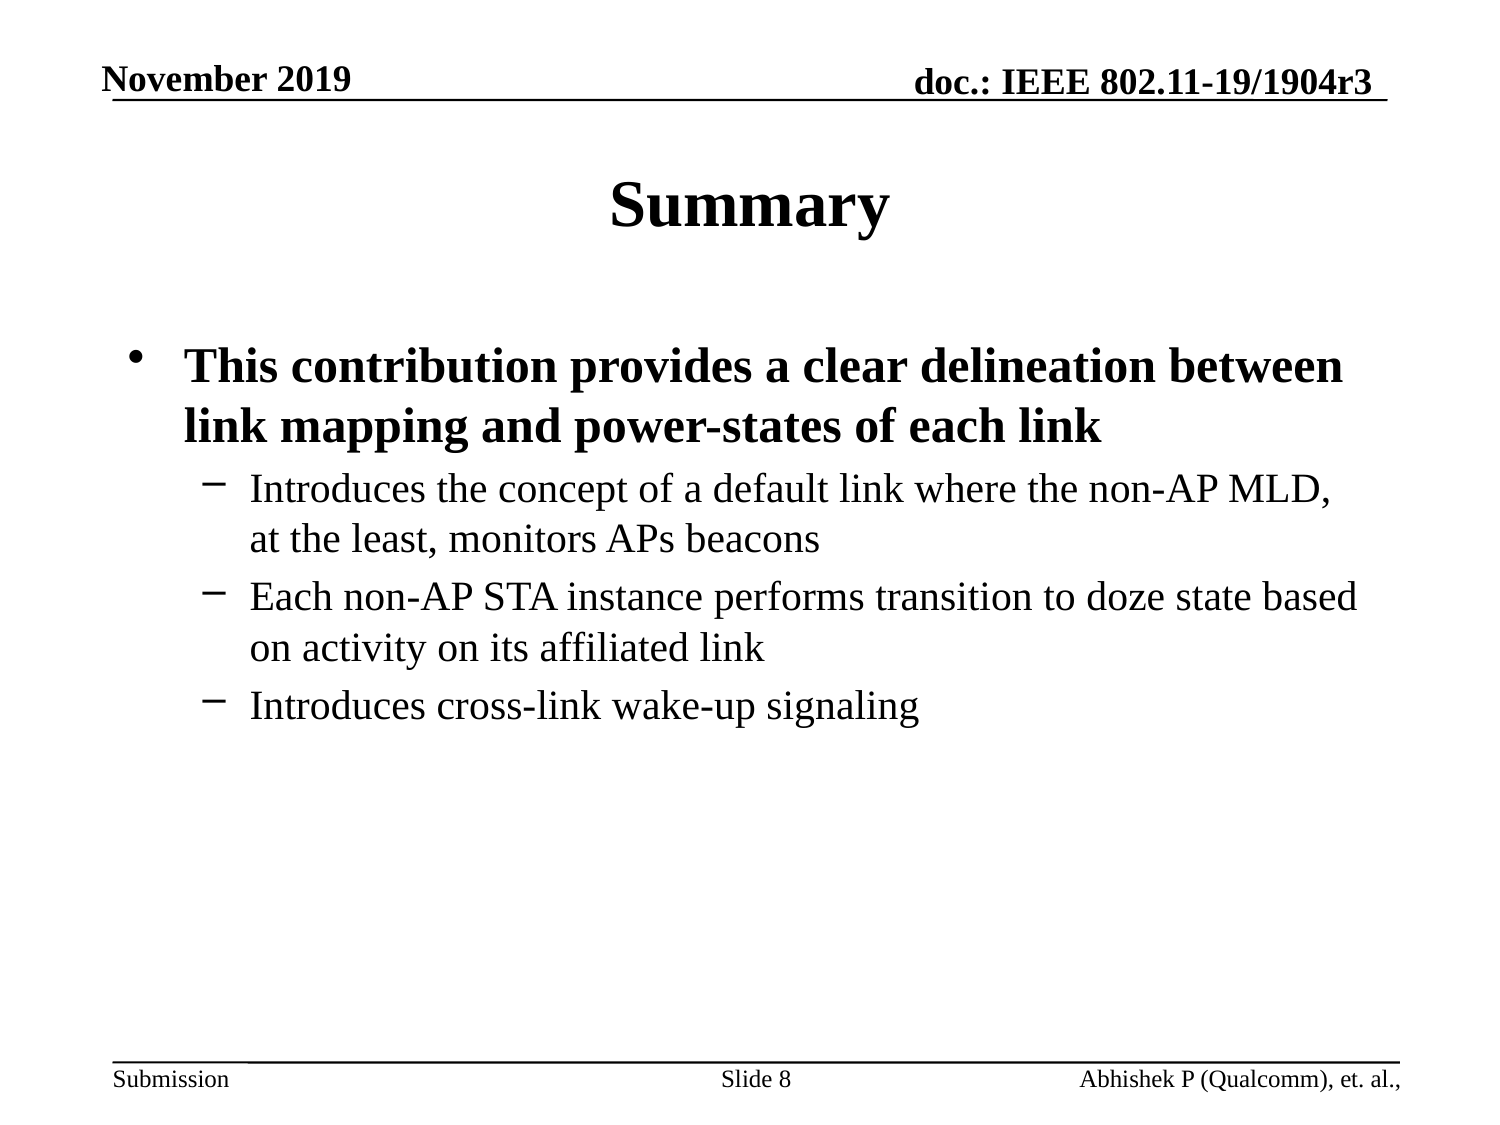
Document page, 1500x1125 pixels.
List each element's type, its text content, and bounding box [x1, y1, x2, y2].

title Summary [112, 112, 1388, 288]
list This contribution provides a clear delineation between link mapping and power-states of each link Introduces the concept of a default link where the non-AP MLD, at the least, monitors APs beacons Each non-AP STA instance performs transition to doze state based on activity on its affiliated link Introduces cross-link wake-up signaling [112, 324, 1388, 1001]
footer Abhishek P (Qualcomm), et. al., [949, 1061, 1402, 1093]
slide_number Slide 8 [712, 1061, 801, 1093]
